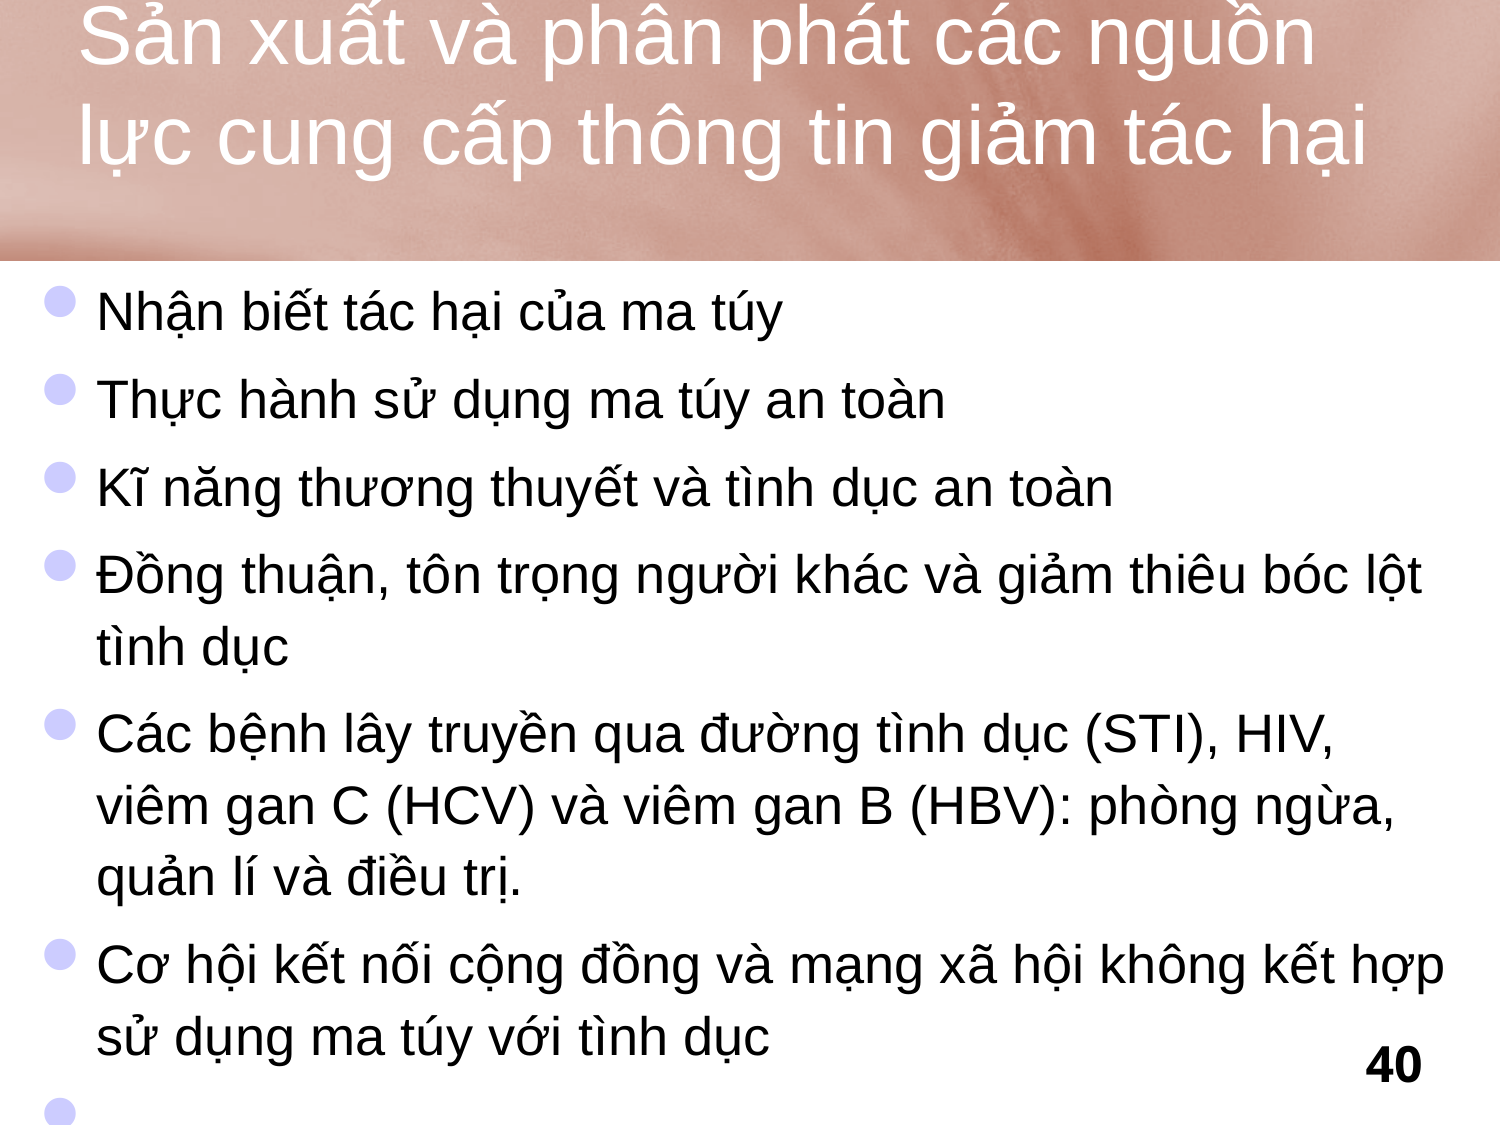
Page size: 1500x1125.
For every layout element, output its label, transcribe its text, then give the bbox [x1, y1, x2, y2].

slide_number 40 [1087, 1024, 1438, 1101]
picture [0, 0, 1500, 261]
list Nhận biết tác hại của ma túy Thực hành sử dụng ma túy an toàn Kĩ năng thương thuyết và tình dục an toàn Đồng thuận, tôn trọng người khác và giảm thiêu bóc lột tình dục Các bệnh lây truyền qua đường tình dục (STI), HIV, viêm gan C (HCV) và viêm gan B (HBV): phòng ngừa, quản lí và điều trị. Cơ hội kết nối cộng đồng và mạng xã hội không kết hợp sử dụng ma túy với tình dục [24, 262, 1476, 1063]
title Sản xuất và phân phát các nguồn lực cung cấp thông tin giảm tác hại [62, 37, 1413, 226]
